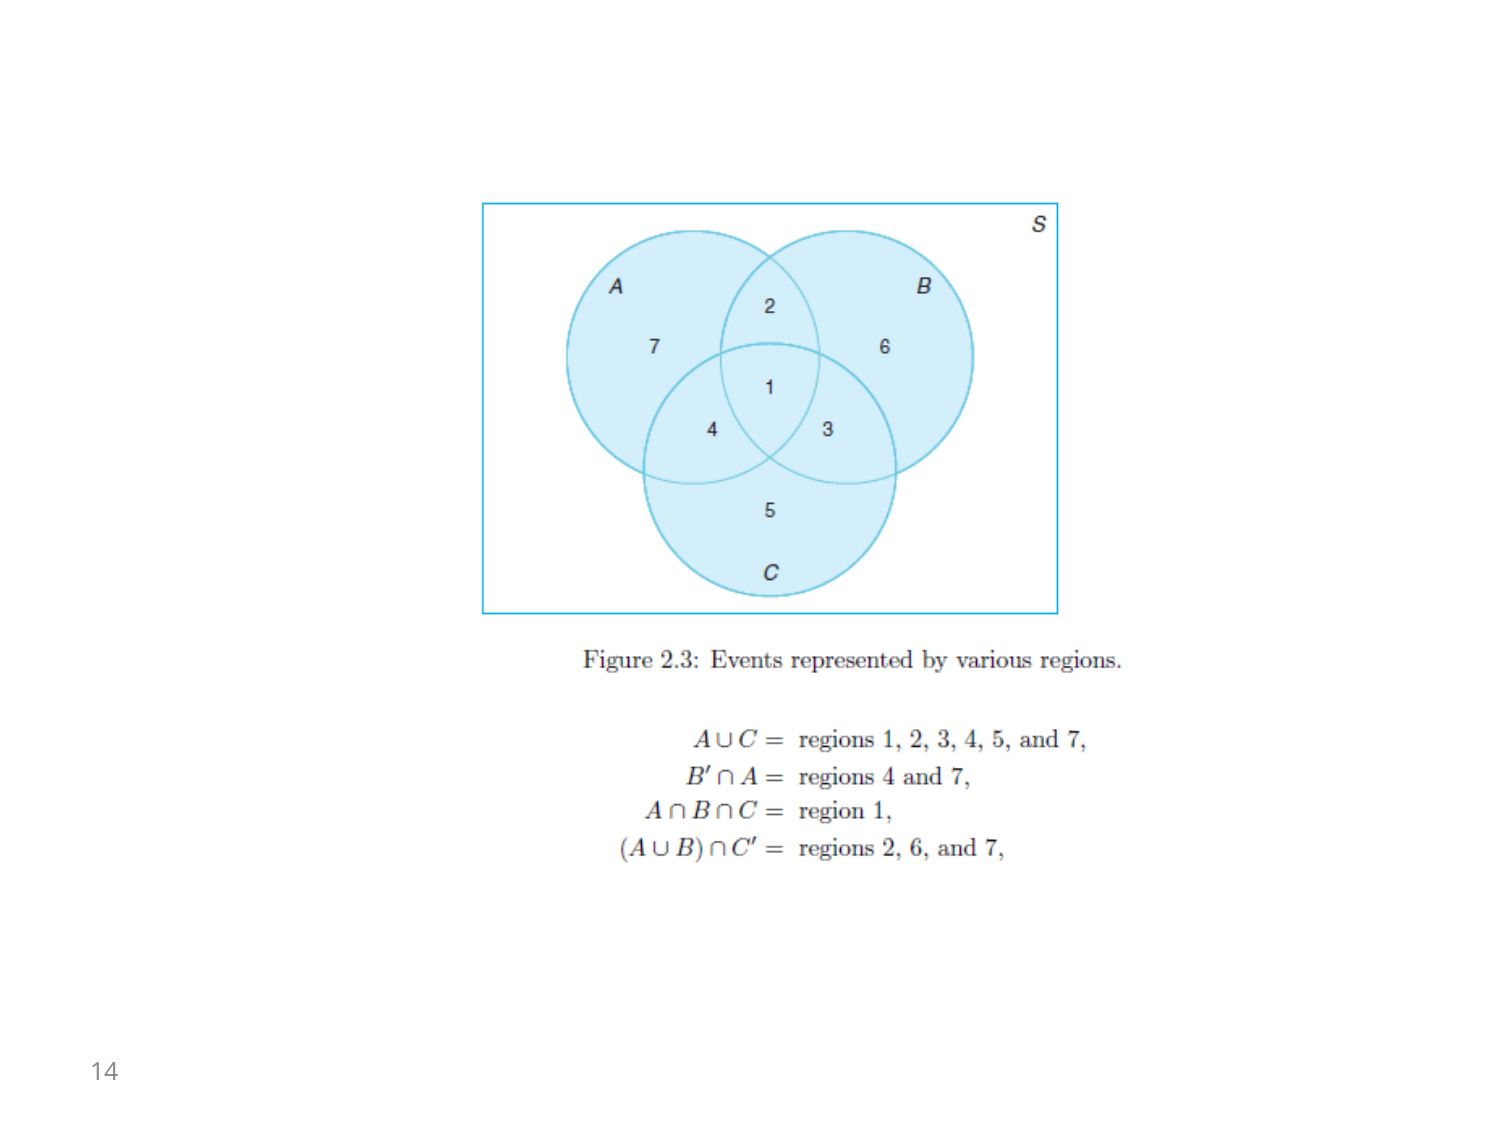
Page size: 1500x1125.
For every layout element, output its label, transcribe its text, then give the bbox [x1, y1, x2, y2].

slide_number 14 [75, 1042, 425, 1103]
picture [348, 148, 1235, 882]
